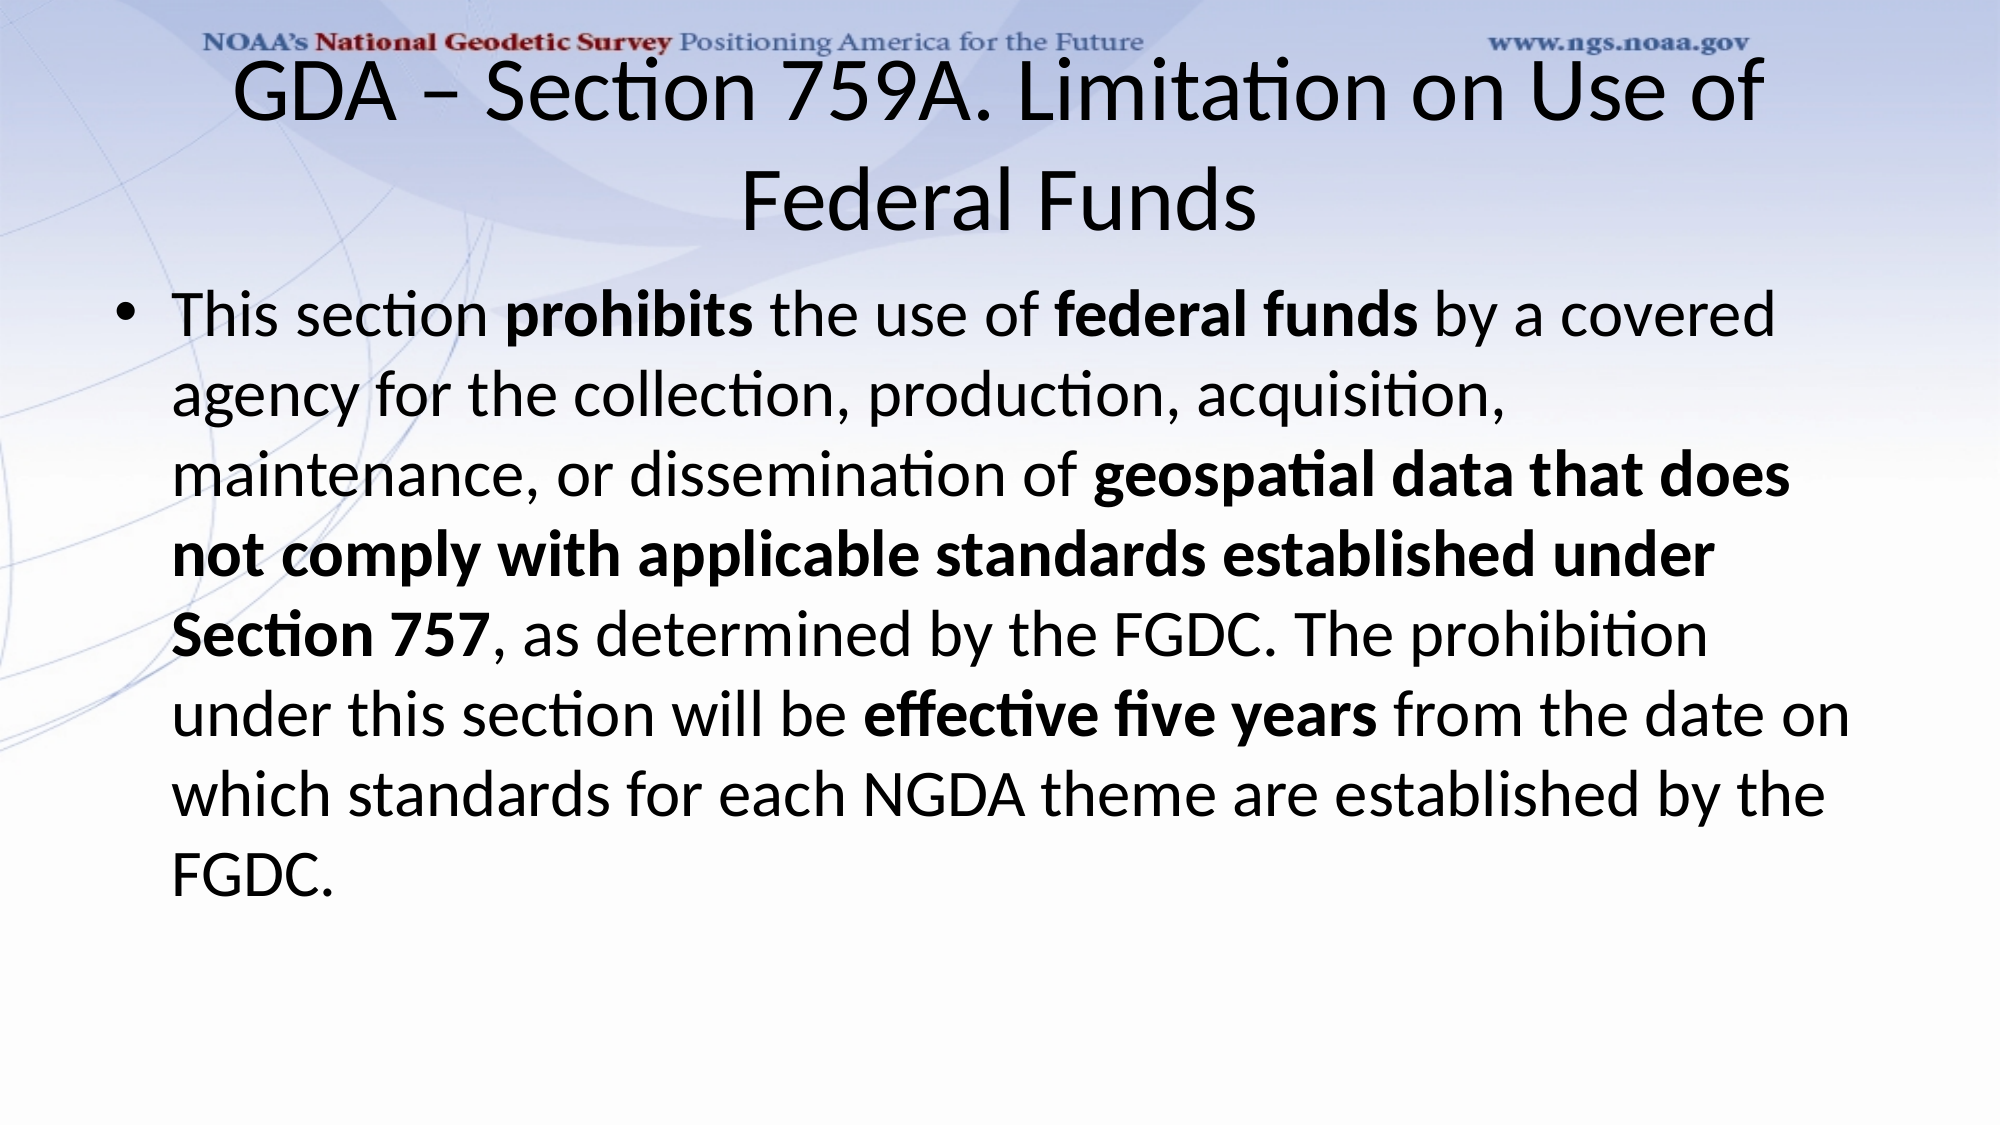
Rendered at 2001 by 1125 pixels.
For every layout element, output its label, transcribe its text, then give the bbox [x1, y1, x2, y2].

title GDA – Section 759A. Limitation on Use of Federal Funds [99, 45, 1900, 233]
picture [0, 0, 2000, 1125]
list This section prohibits the use of federal funds by a covered agency for the collection, production, acquisition, maintenance, or dissemination of geospatial data that does not comply with applicable standards established under Section 757, as determined by the FGDC. The prohibition under this section will be effective five years from the date on which standards for each NGDA theme are established by the FGDC. [99, 262, 1900, 1005]
